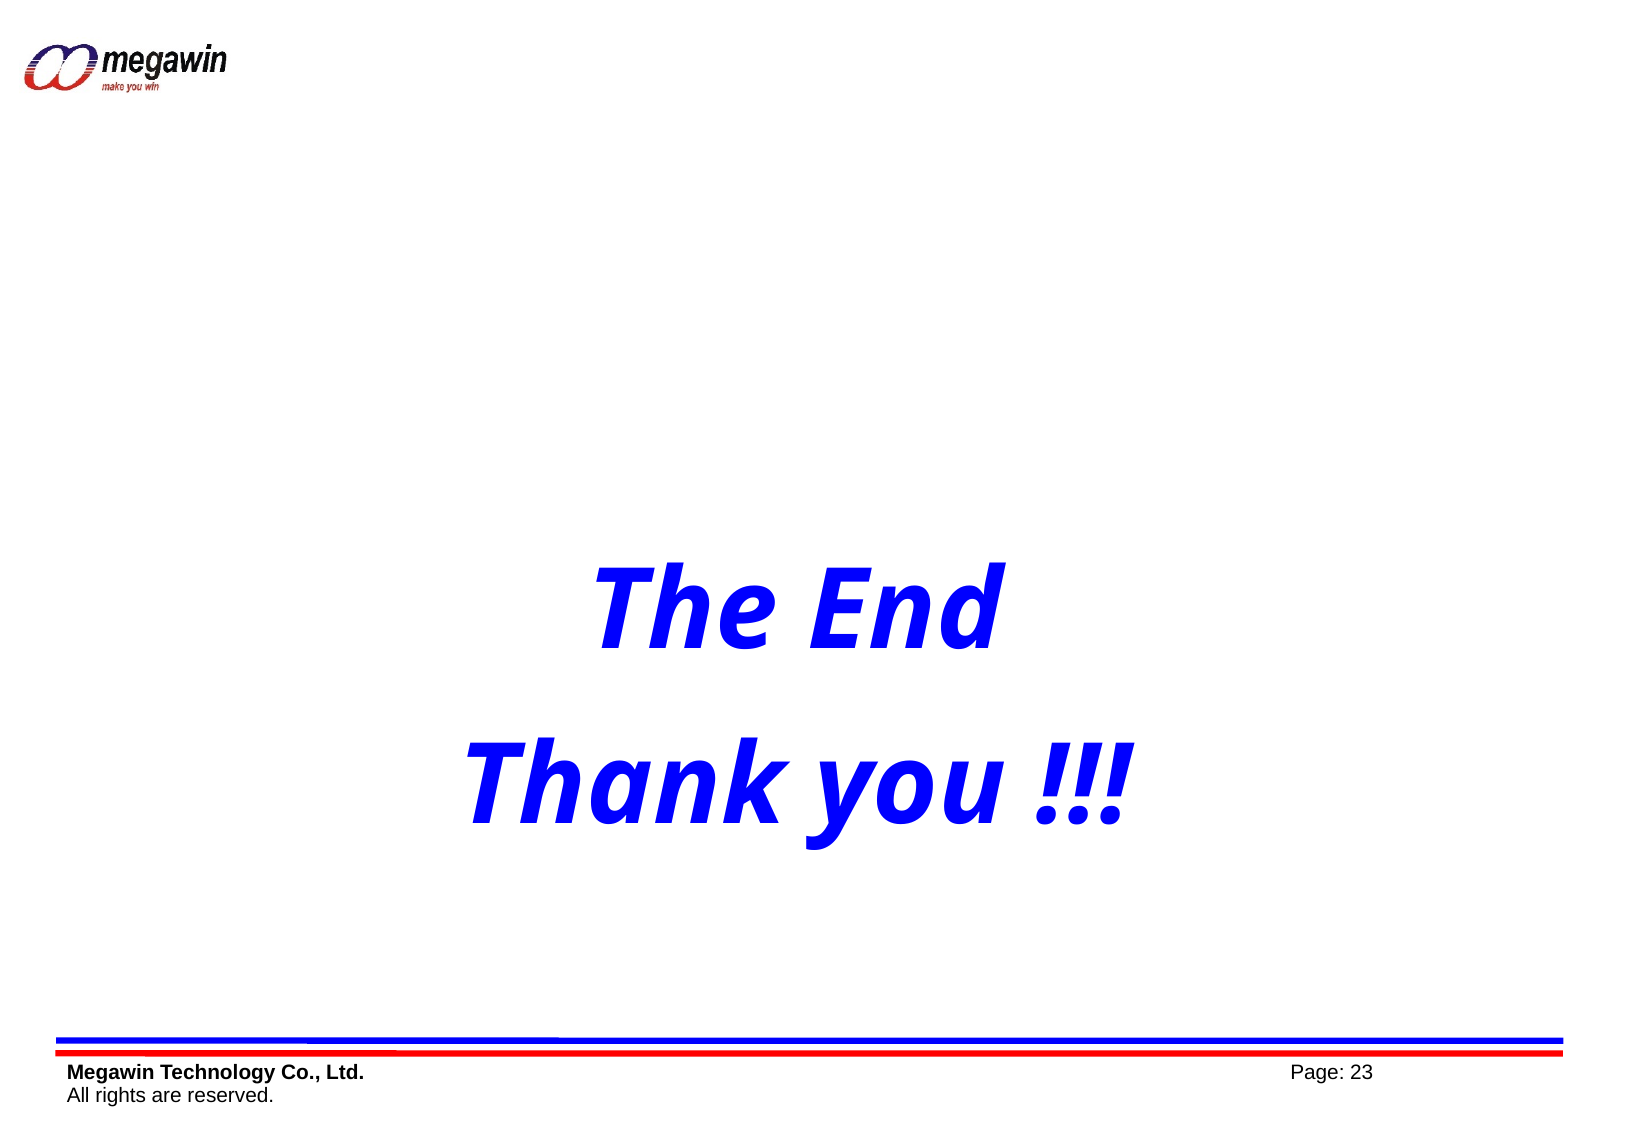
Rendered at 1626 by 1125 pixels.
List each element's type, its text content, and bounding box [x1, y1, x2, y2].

picture [19, 37, 231, 97]
list The End Thank you !!! [35, 348, 1556, 957]
